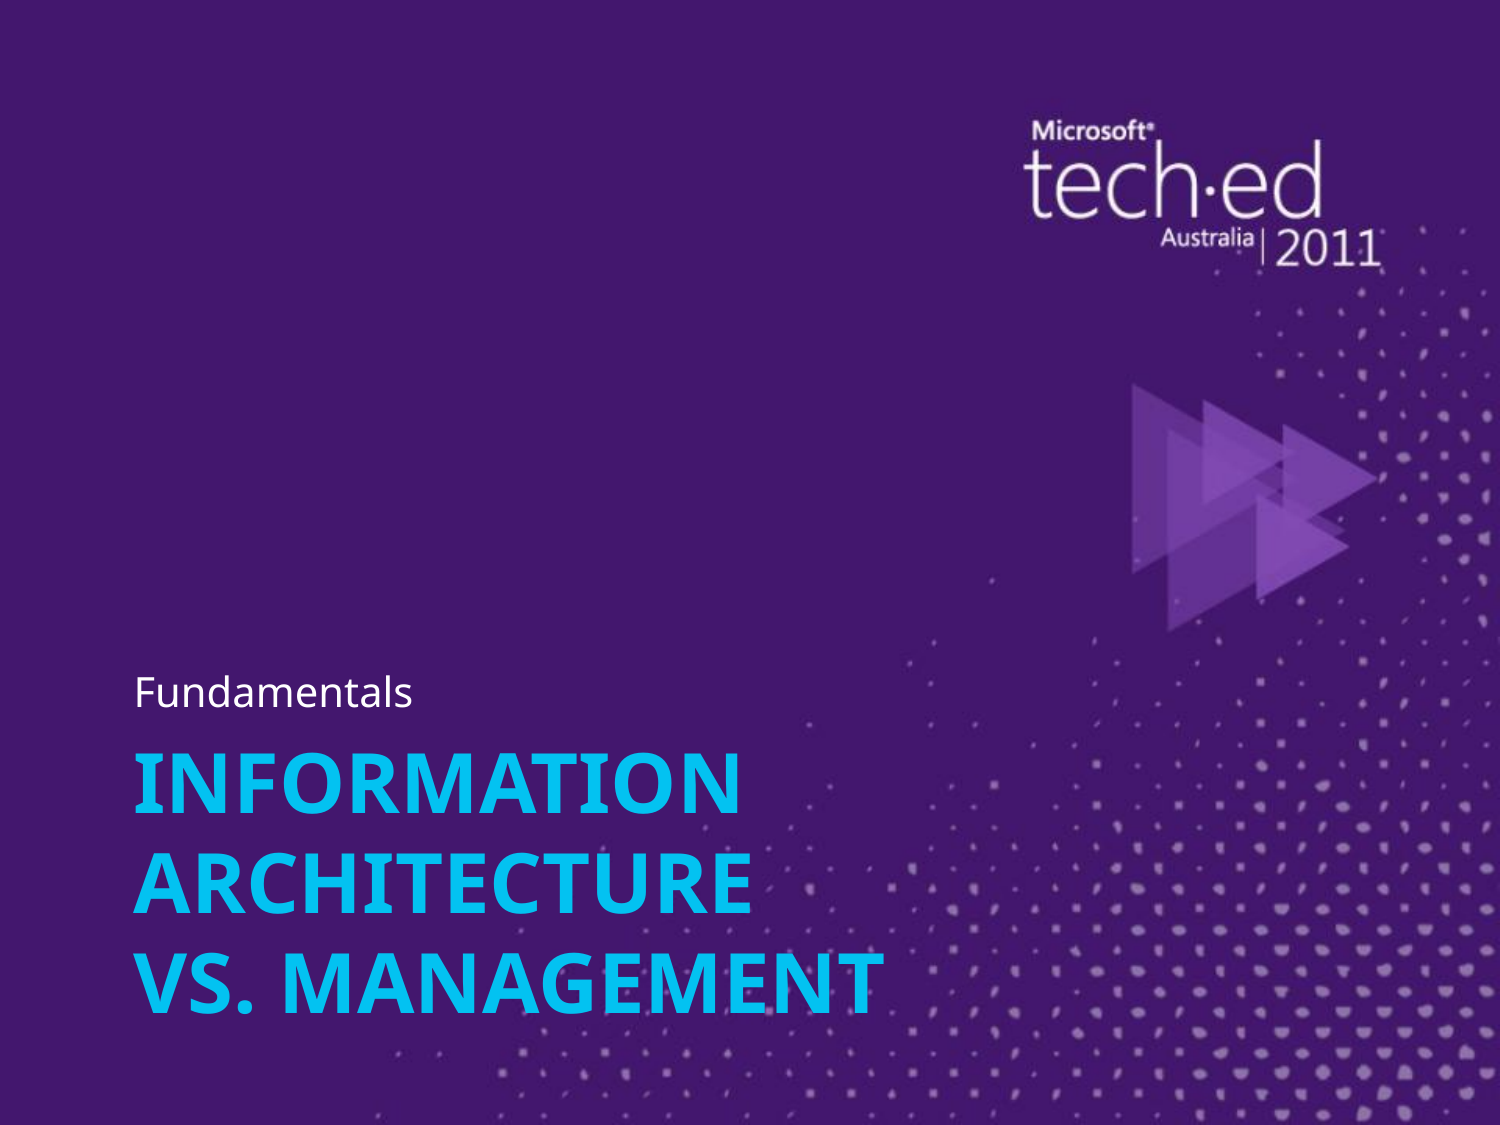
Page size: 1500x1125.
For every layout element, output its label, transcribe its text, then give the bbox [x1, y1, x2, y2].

list Fundamentals [118, 476, 1394, 723]
title Information Architecture vs. Management [118, 723, 1394, 947]
picture [0, 0, 1500, 1125]
